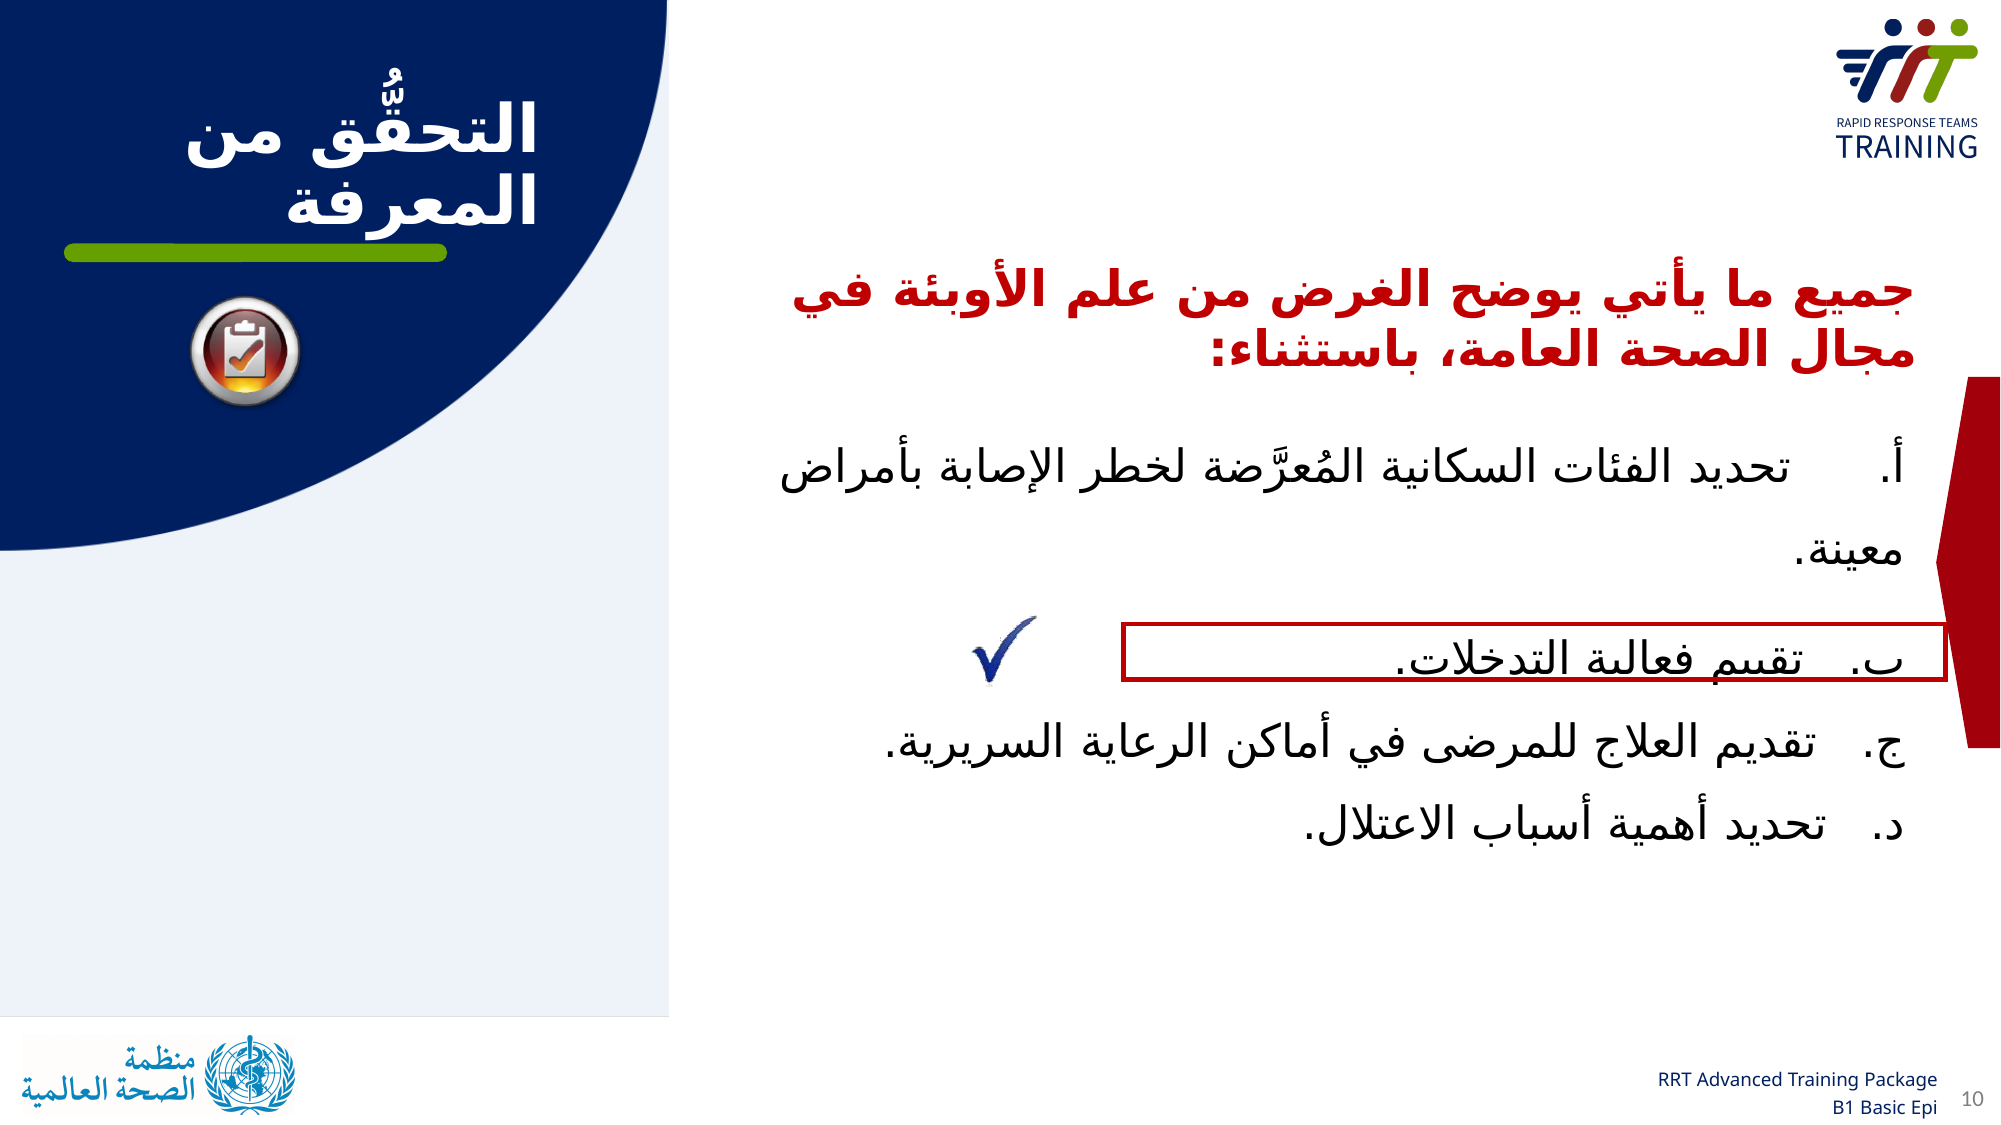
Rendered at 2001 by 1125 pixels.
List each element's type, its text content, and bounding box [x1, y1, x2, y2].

text_box جميع ما يأتي يوضح الغرض من علم الأوبئة في مجال الصحة العامة، باستثناء: [699, 249, 1926, 384]
picture [252, 1050, 258, 1059]
picture [22, 1035, 295, 1115]
picture [0, 0, 669, 1018]
title التحقُّق من المعرفة [62, 87, 549, 245]
text_box أ. تحديد الفئات السكانية المُعرَّضة لخطر الإصابة بأمراض معينة. ب. تقييم فعالية التدخلات. ج. تقديم العلاج للمرضى في أماكن الرعاية السريرية. د. تحديد أهمية أسباب الاعتلال. [760, 401, 1913, 939]
text_box [1123, 623, 1946, 680]
picture [1835, 19, 1978, 167]
picture [954, 611, 1048, 687]
text_box [63, 243, 448, 263]
